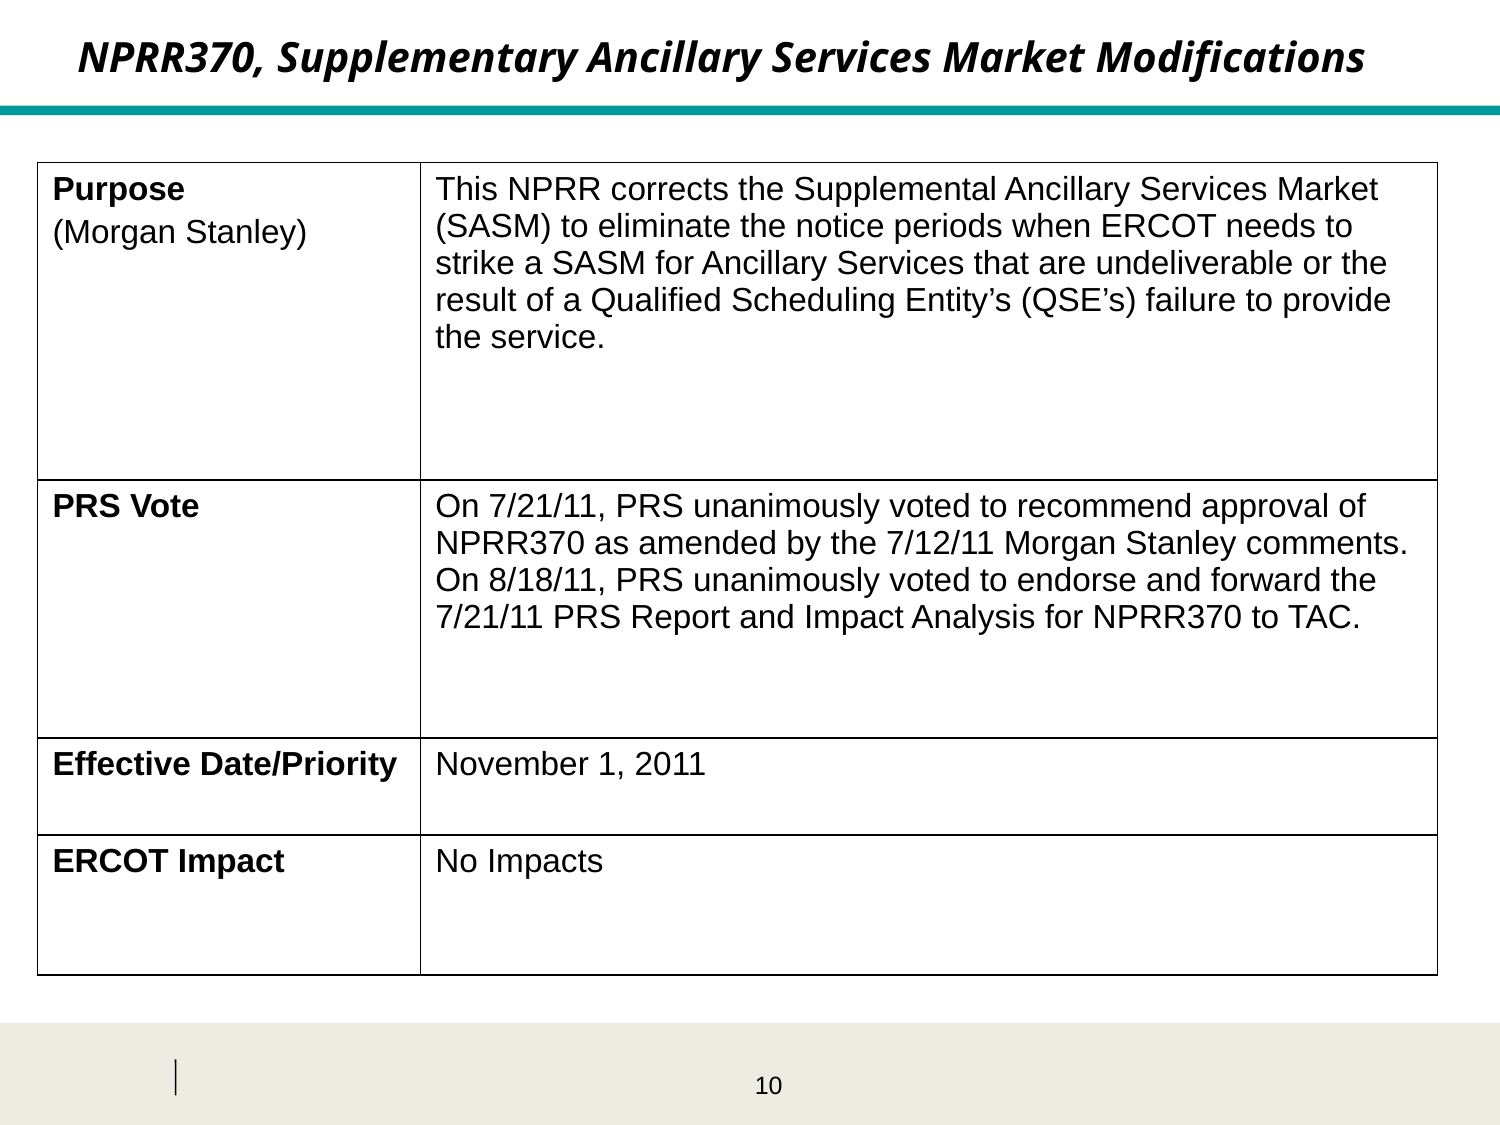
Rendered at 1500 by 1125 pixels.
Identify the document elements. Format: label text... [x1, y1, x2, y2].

table_cell ERCOT Impact [38, 836, 420, 974]
table_header This NPRR corrects the Supplemental Ancillary Services Market (SASM) to eliminate the notice periods when ERCOT needs to strike a SASM for Ancillary Services that are undeliverable or the result of a Qualified Scheduling Entity’s (QSE’s) failure to provide the service. [421, 163, 1437, 479]
table_cell Effective Date/Priority [38, 739, 420, 834]
table_cell No Impacts [421, 836, 1437, 974]
table_header Purpose (Morgan Stanley) [38, 163, 420, 479]
title NPRR370, Supplementary Ancillary Services Market Modifications [62, 0, 1500, 113]
table_cell On 7/21/11, PRS unanimously voted to recommend approval of NPRR370 as amended by the 7/12/11 Morgan Stanley comments. On 8/18/11, PRS unanimously voted to endorse and forward the 7/21/11 PRS Report and Impact Analysis for NPRR370 to TAC. [421, 481, 1437, 737]
table_cell PRS Vote [38, 481, 420, 737]
table_cell November 1, 2011 [421, 739, 1437, 834]
